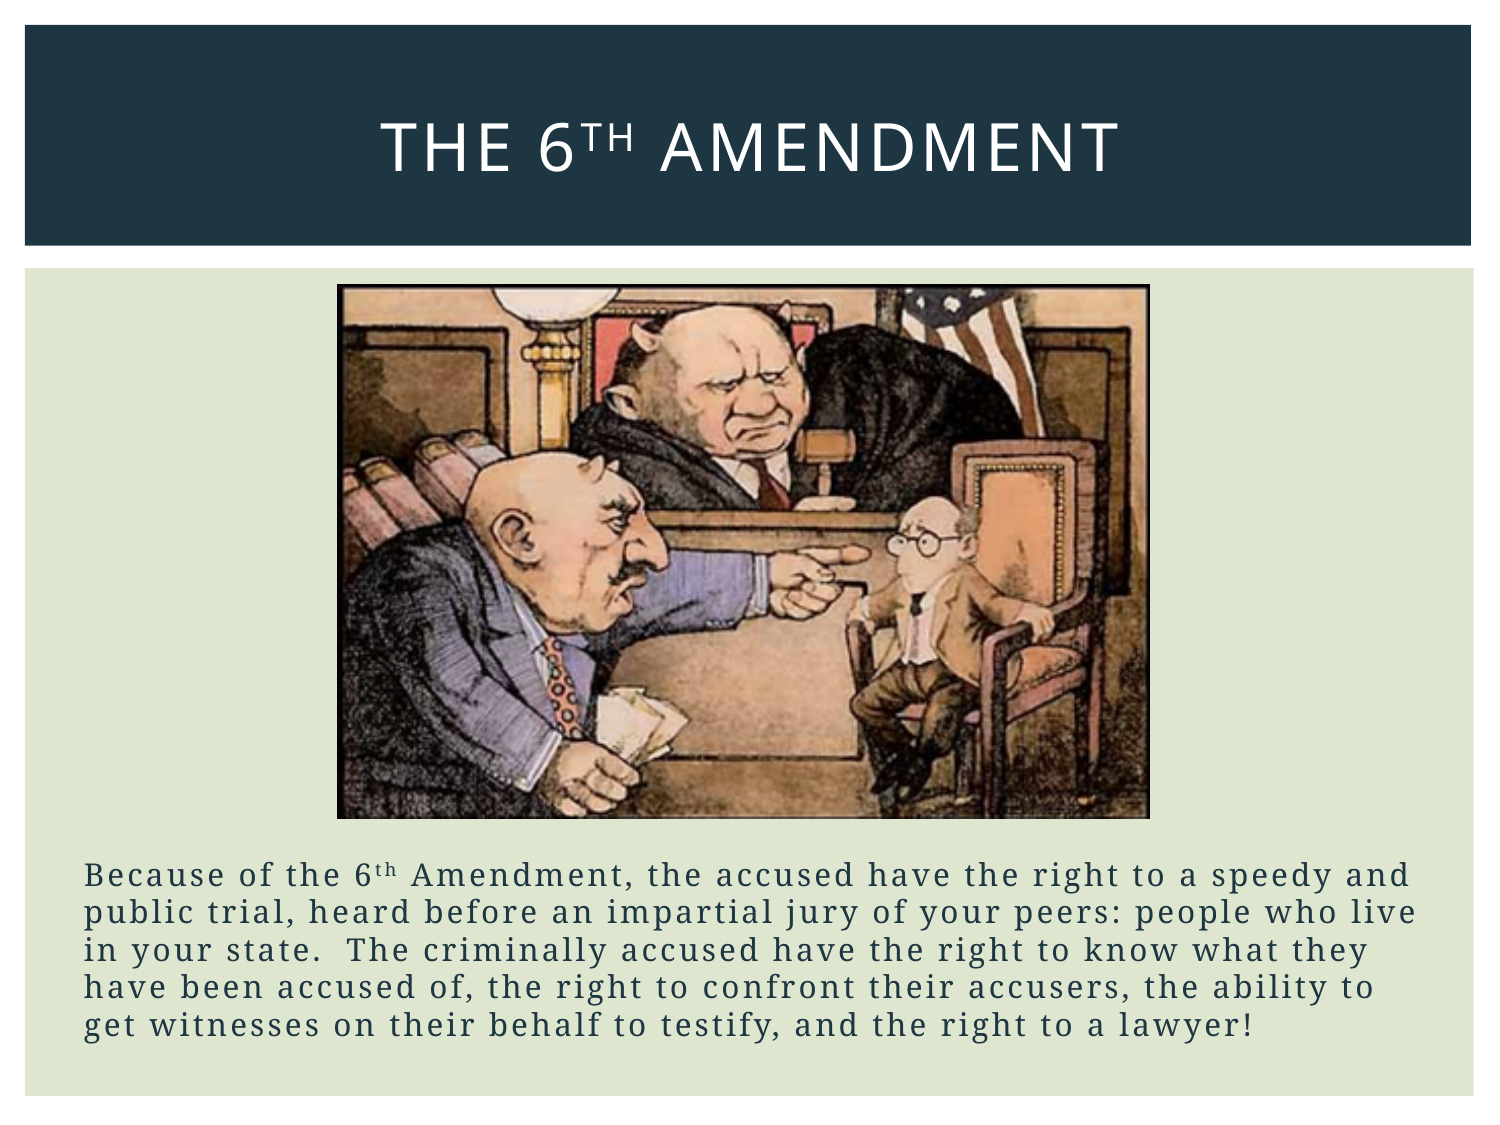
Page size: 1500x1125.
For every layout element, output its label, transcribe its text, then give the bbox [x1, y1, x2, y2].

title The 6th amendment [62, 58, 1438, 232]
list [337, 283, 1151, 820]
list Because of the 6th Amendment, the accused have the right to a speedy and public trial, heard before an impartial jury of your peers: people who live in your state. The criminally accused have the right to know what they have been accused of, the right to confront their accusers, the ability to get witnesses on their behalf to testify, and the right to a lawyer! [62, 847, 1438, 1088]
